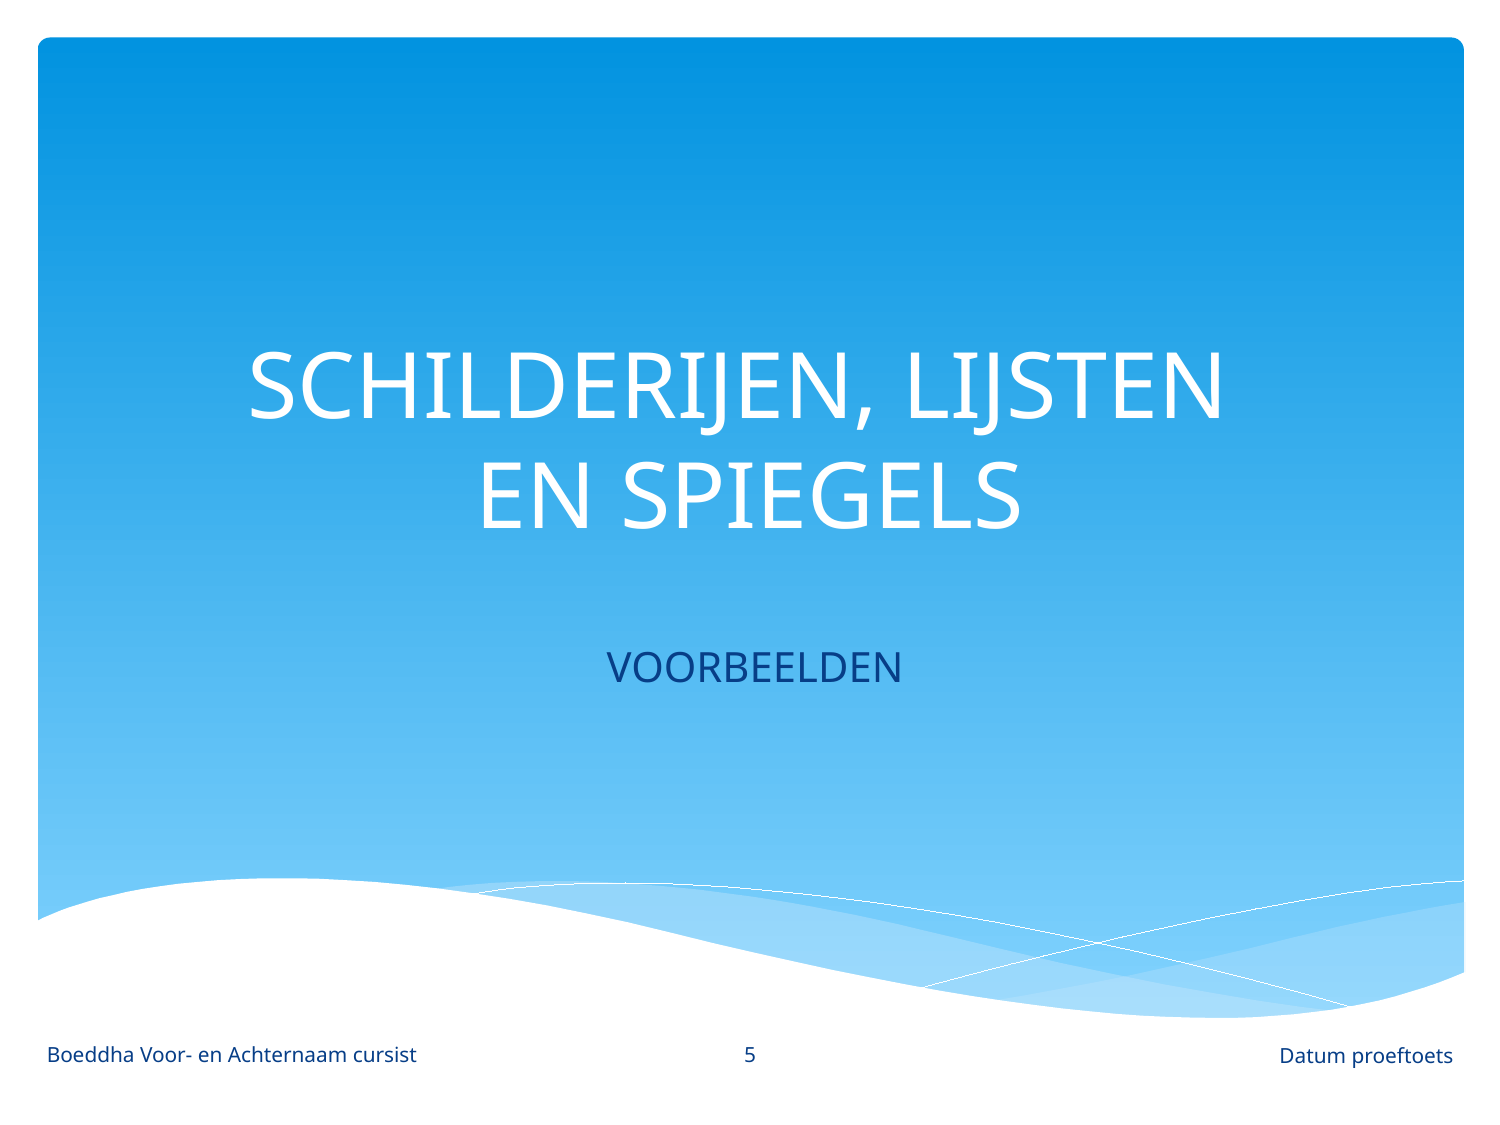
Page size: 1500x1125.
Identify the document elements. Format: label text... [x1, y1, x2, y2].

slide_number Datum proeftoets [847, 1025, 1469, 1086]
footer Boeddha Voor- en Achternaam cursist [31, 1025, 653, 1086]
slide_number 5 [654, 1025, 846, 1086]
subtitle VOORBEELDEN [230, 633, 1281, 875]
title SCHILDERIJEN, LIJSTEN EN SPIEGELS [112, 262, 1388, 555]
